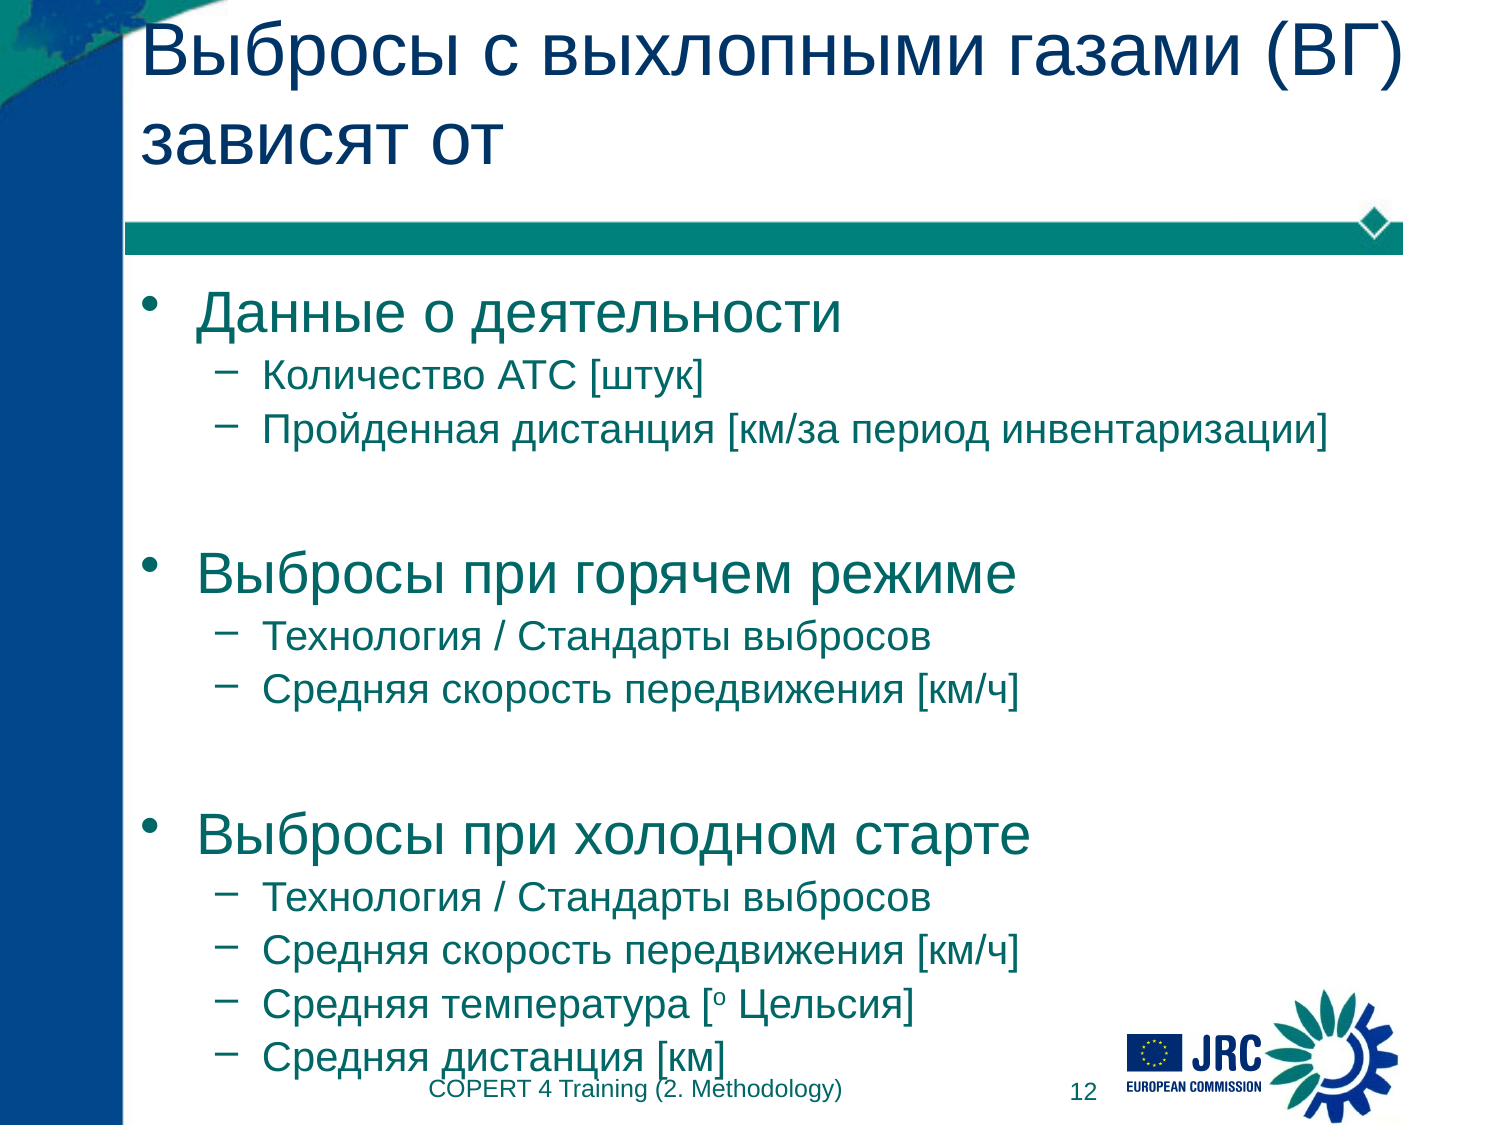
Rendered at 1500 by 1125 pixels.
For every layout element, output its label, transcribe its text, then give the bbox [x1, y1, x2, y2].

title Выбросы с выхлопными газами (ВГ) зависят от [124, 33, 1436, 188]
picture [1127, 1034, 1261, 1092]
picture [1262, 987, 1400, 1125]
picture [0, 0, 1403, 1125]
footer COPERT 4 Training (2. Methodology) [324, 1062, 948, 1110]
slide_number 12 [987, 1062, 1113, 1113]
list Данные о деятельности Количество АТС [штук] Пройденная дистанция [км/за период инвентаризации] Выбросы при горячем режиме Технология / Стандарты выбросов Средняя скорость передвижения [км/ч] Выбросы при холодном старте Технология / Стандарты выбросов Средняя скорость передвижения [км/ч] Средняя температура [о Цельсия] Средняя дистанция [км] [124, 274, 1401, 963]
